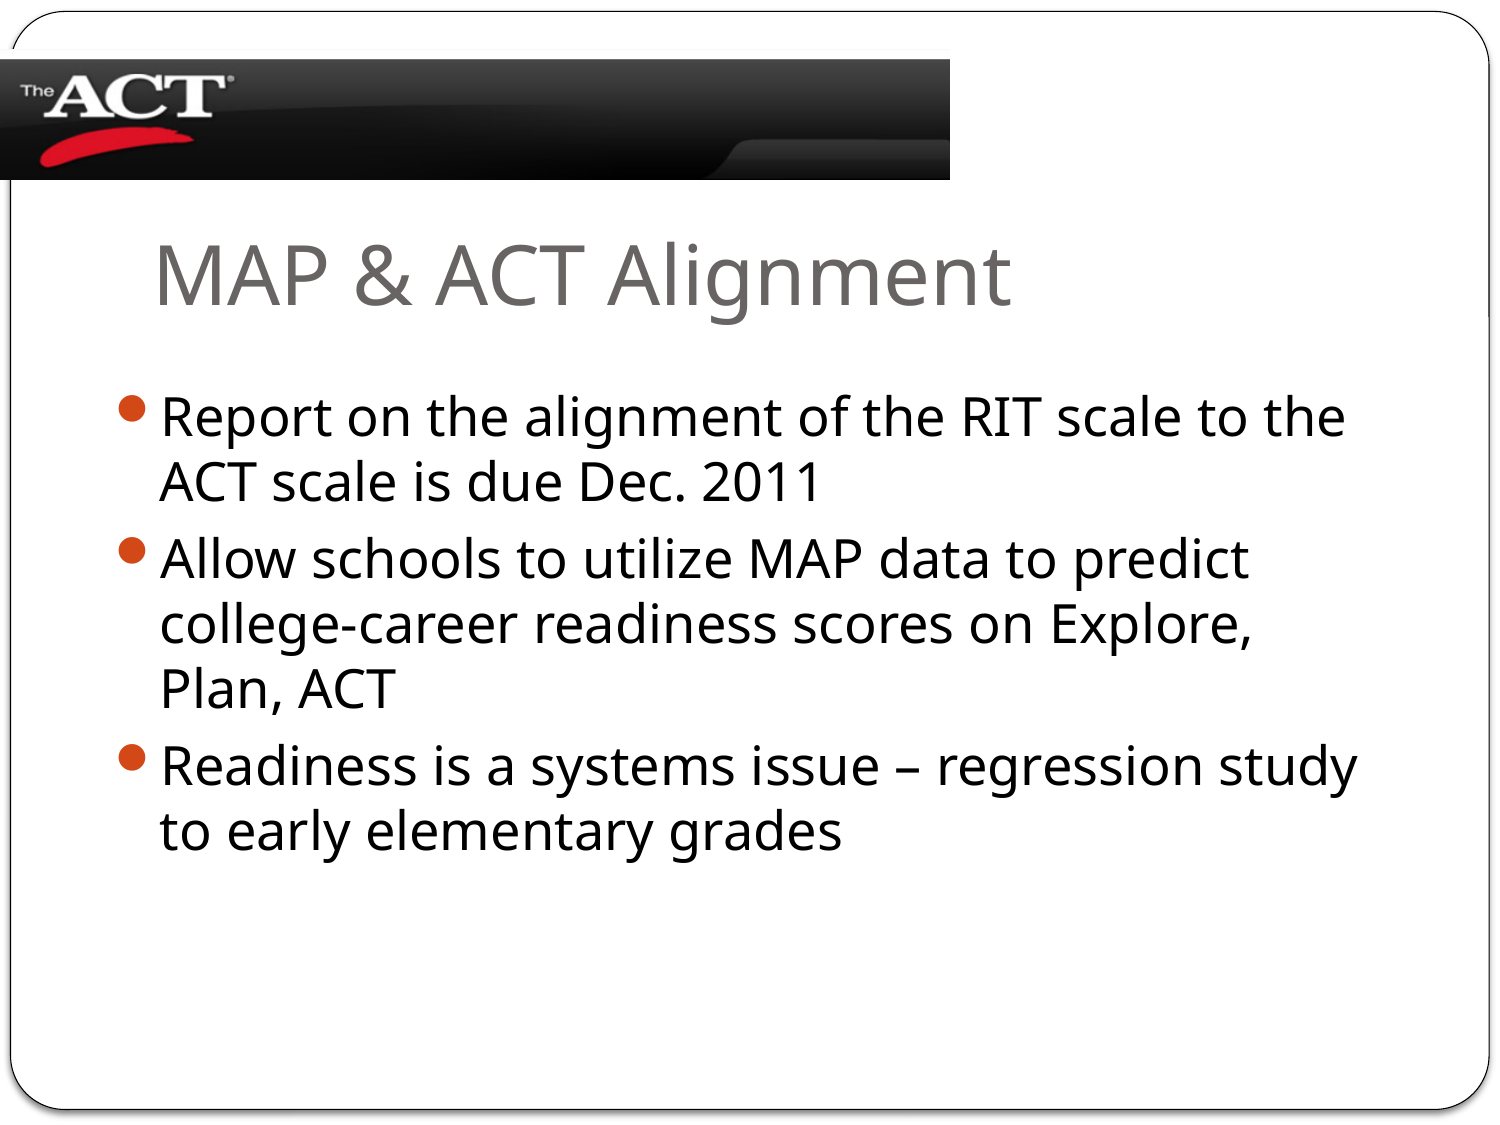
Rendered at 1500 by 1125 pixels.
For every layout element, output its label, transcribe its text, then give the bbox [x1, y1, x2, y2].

list Report on the alignment of the RIT scale to the ACT scale is due Dec. 2011 Allow schools to utilize MAP data to predict college-career readiness scores on Explore, Plan, ACT Readiness is a systems issue – regression study to early elementary grades [99, 375, 1375, 1125]
picture [0, 49, 951, 180]
title MAP & ACT Alignment [137, 149, 1413, 338]
